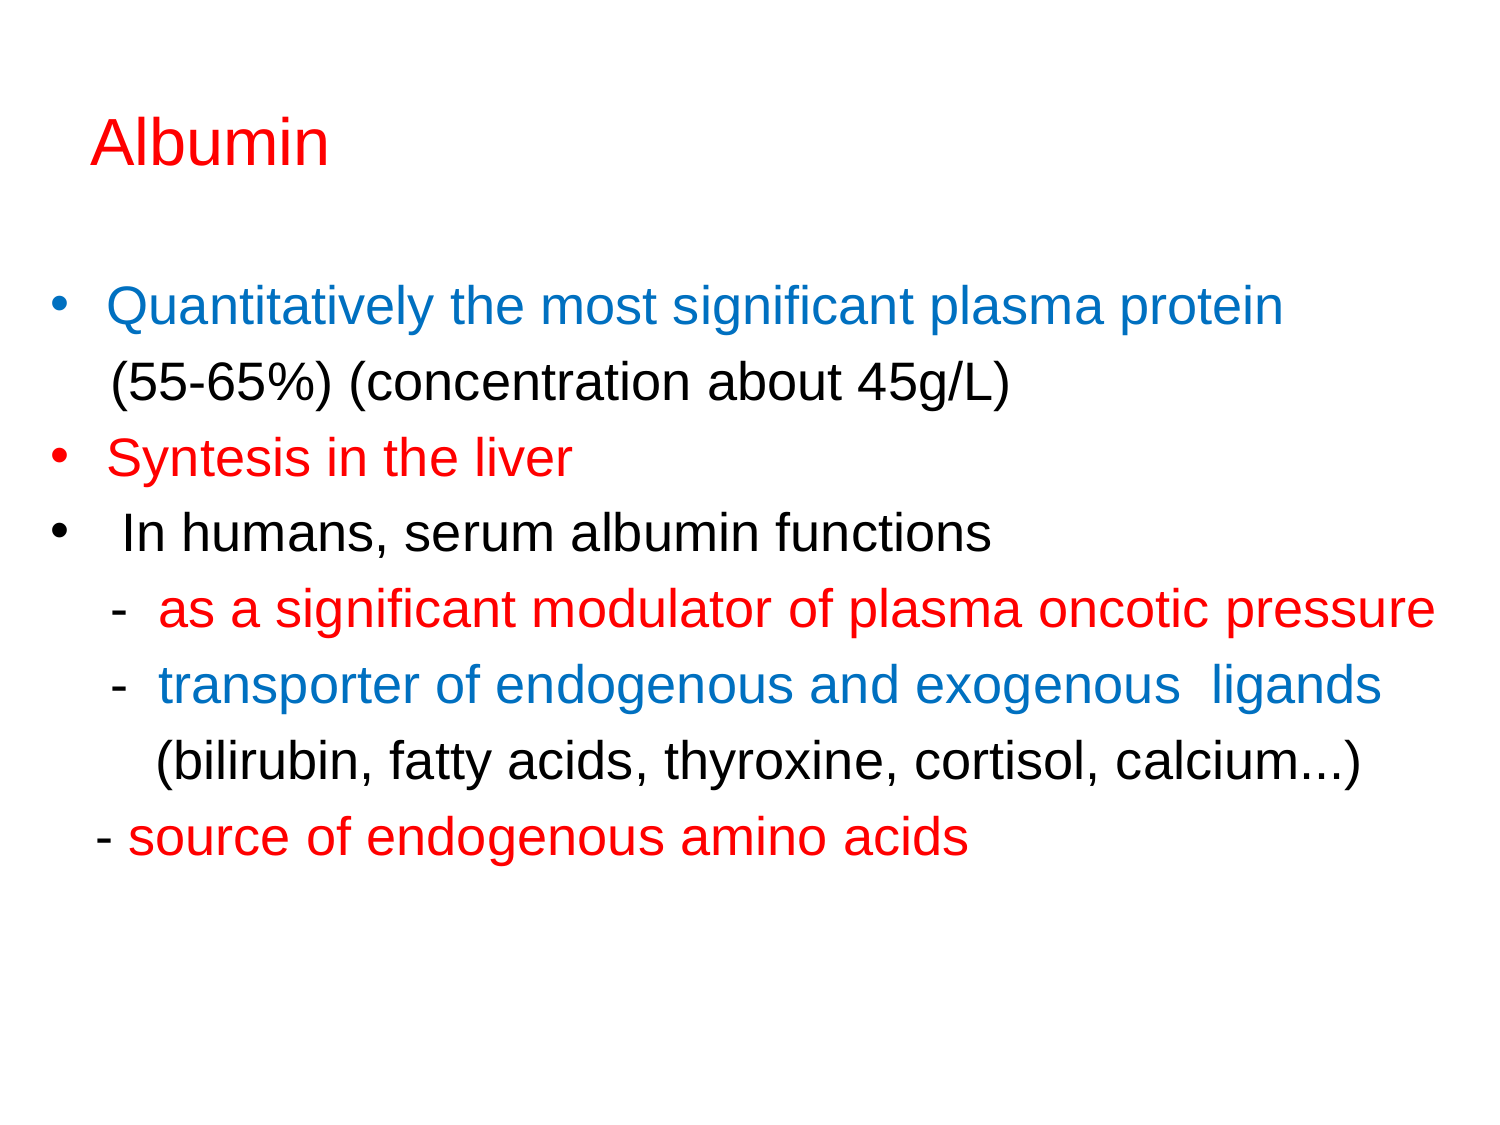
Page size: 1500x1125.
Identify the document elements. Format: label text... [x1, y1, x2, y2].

list Quantitatively the most significant plasma protein (55-65%) (concentration about 45g/L) Syntesis in the liver In humans, serum albumin functions - as a significant modulator of plasma oncotic pressure - transporter of endogenous and exogenous ligands (bilirubin, fatty acids, thyroxine, cortisol, calcium...) - source of endogenous amino acids [35, 262, 1500, 1005]
title Albumin [75, 45, 1425, 233]
